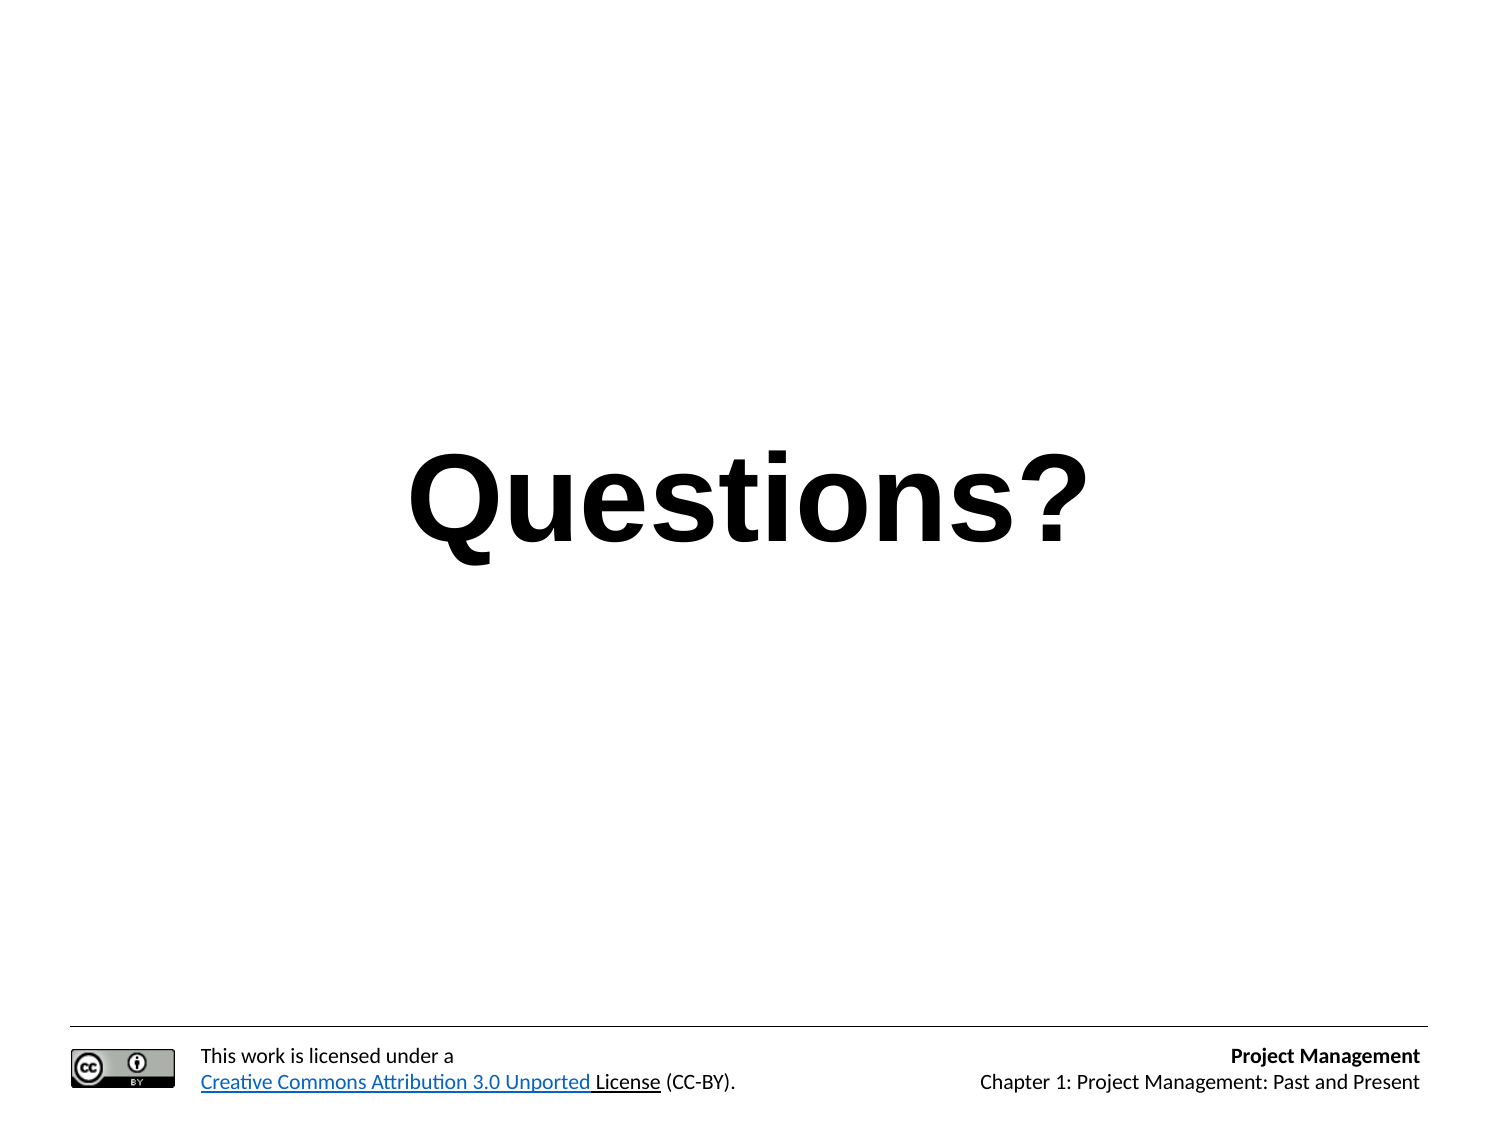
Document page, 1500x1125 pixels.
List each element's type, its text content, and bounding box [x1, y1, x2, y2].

picture [71, 1049, 175, 1088]
title Questions? [112, 184, 1388, 576]
